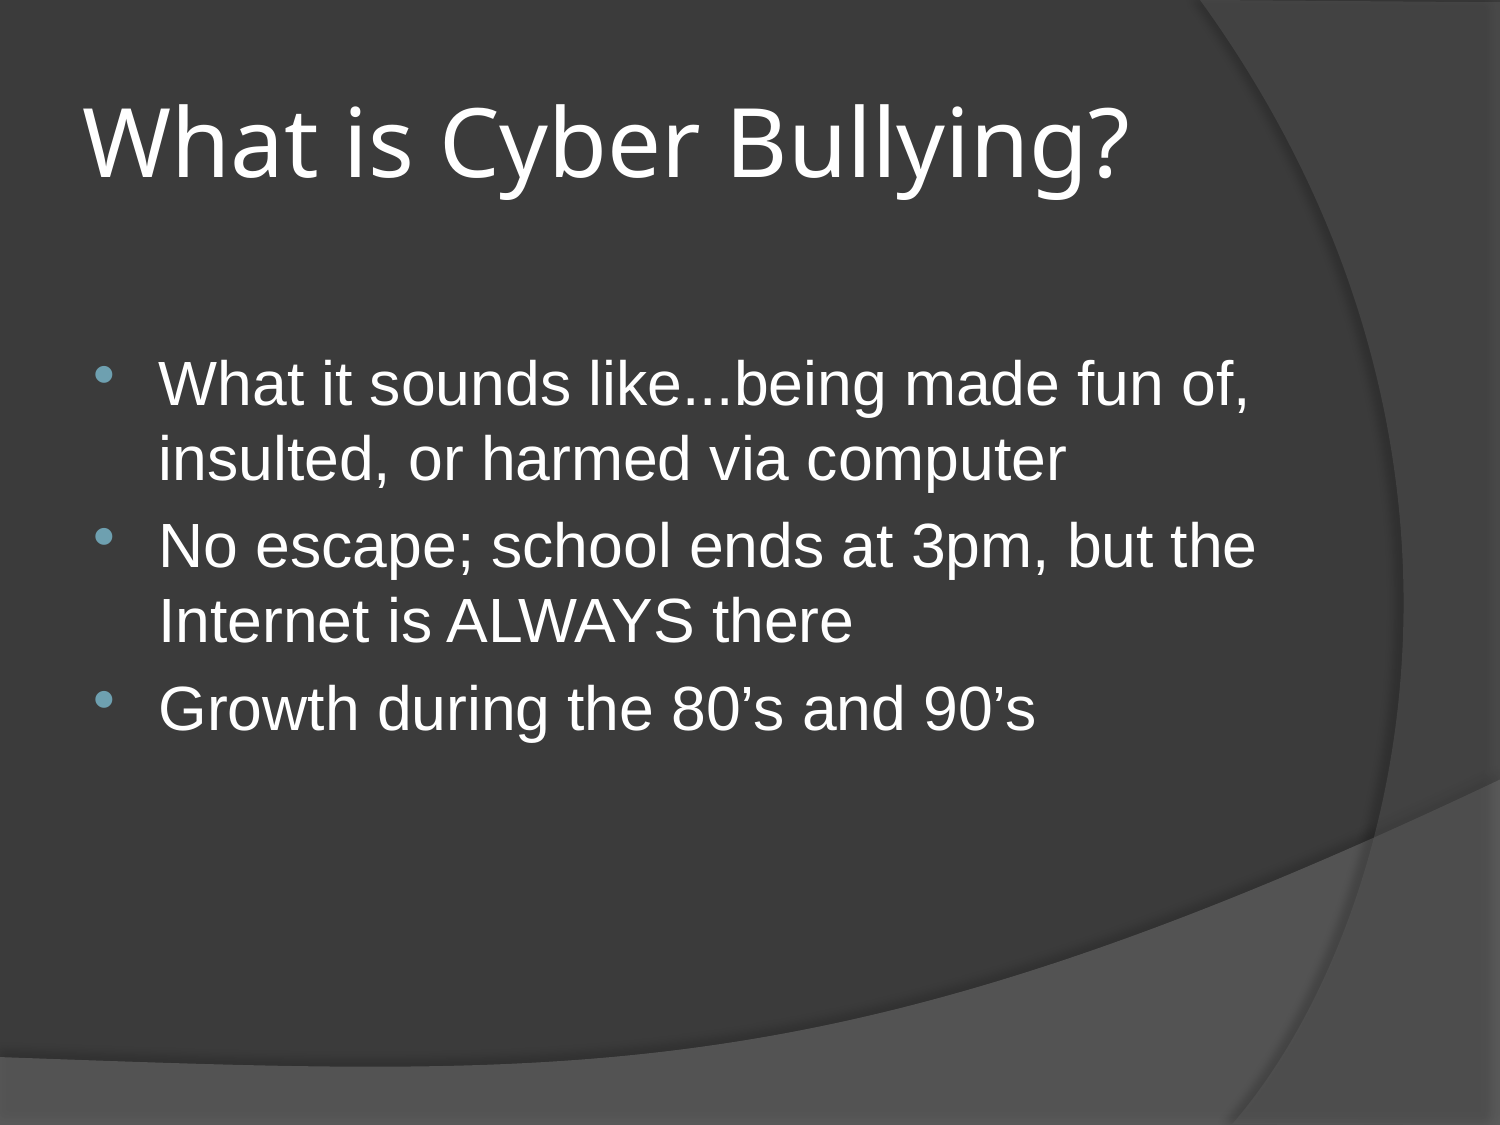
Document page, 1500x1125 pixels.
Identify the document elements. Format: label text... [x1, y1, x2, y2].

list What it sounds like...being made fun of, insulted, or harmed via computer No escape; school ends at 3pm, but the Internet is ALWAYS there Growth during the 80’s and 90’s [75, 335, 1300, 809]
title What is Cyber Bullying? [75, 45, 1300, 233]
